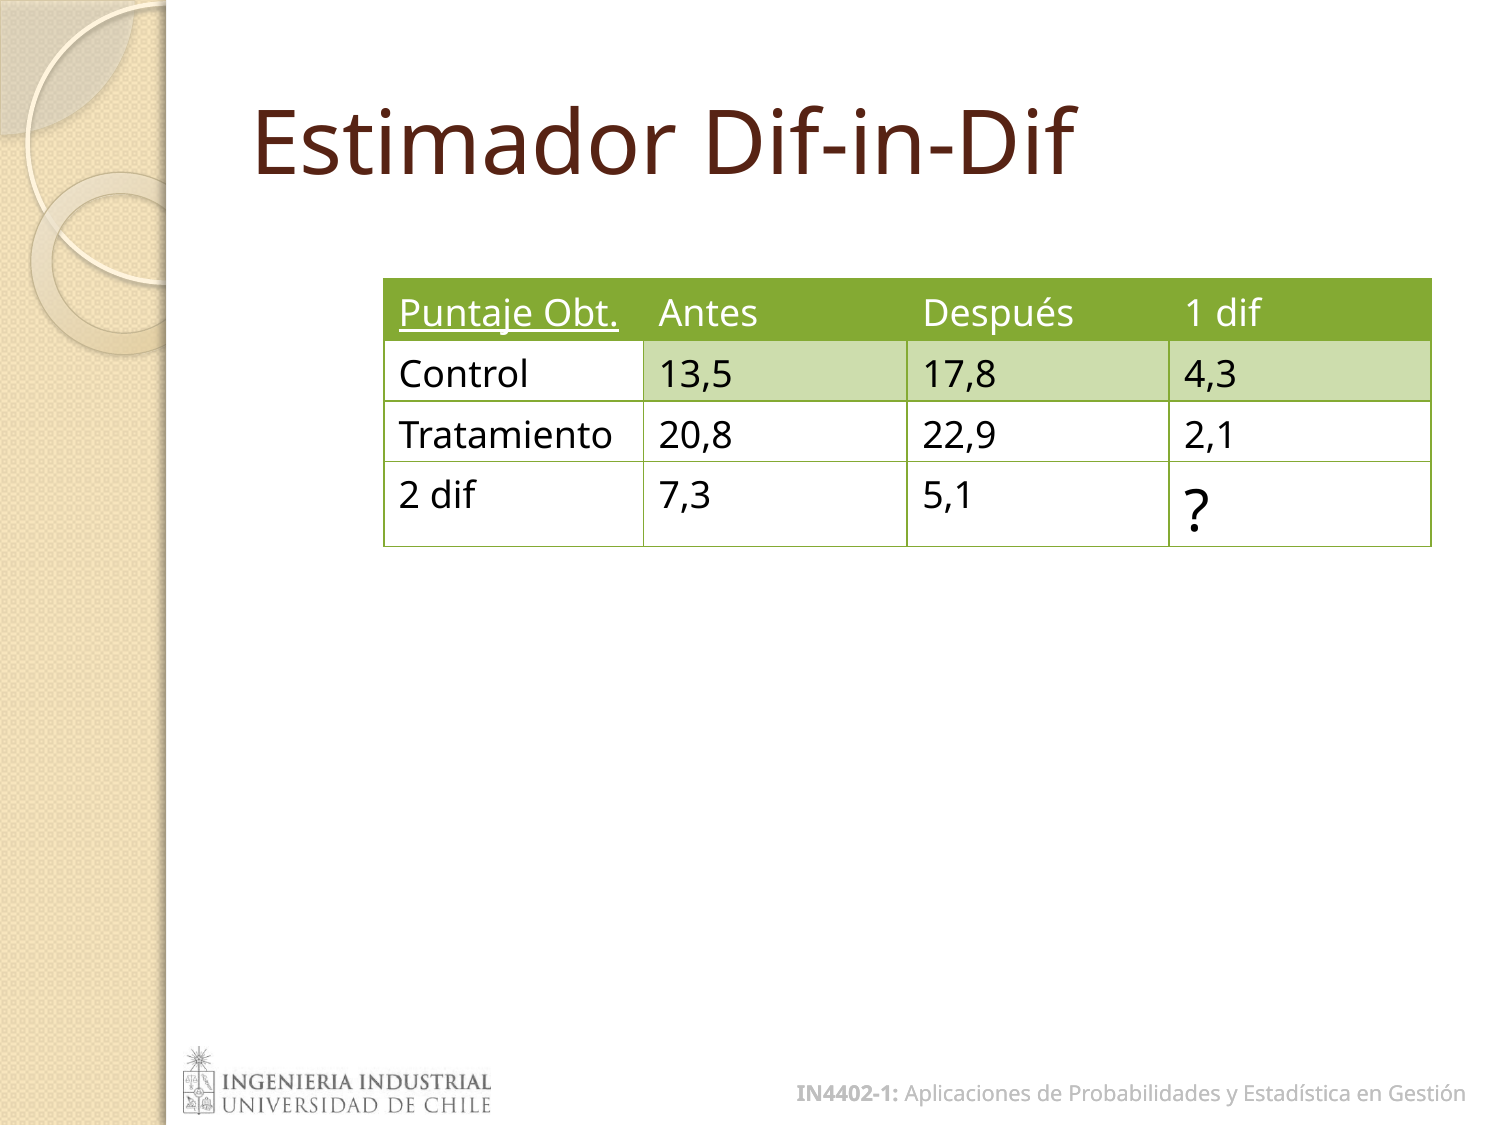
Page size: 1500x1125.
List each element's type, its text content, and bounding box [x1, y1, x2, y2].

table_header 1 dif [1170, 280, 1430, 339]
table_cell 17,8 [908, 341, 1168, 400]
table_cell Control [385, 341, 643, 400]
table_cell 2,1 [1170, 402, 1430, 461]
table_header Después [908, 280, 1168, 339]
table_cell Tratamiento [385, 402, 643, 461]
table_cell 22,9 [908, 402, 1168, 461]
table_cell 20,8 [644, 402, 906, 461]
table_cell 5,1 [908, 462, 1168, 546]
picture [183, 1046, 491, 1115]
text_box IN4402-1: Aplicaciones de Probabilidades y Estadística en Gestión [750, 1072, 1483, 1114]
table_cell 2 dif [385, 462, 643, 546]
table_cell ? [1170, 462, 1430, 546]
table_header Puntaje Obt. [385, 280, 643, 339]
table_cell 13,5 [644, 341, 906, 400]
table_cell 7,3 [644, 462, 906, 546]
table_header Antes [644, 280, 906, 339]
title Estimador Dif-in-Dif [235, 45, 1466, 233]
table_cell 4,3 [1170, 341, 1430, 400]
